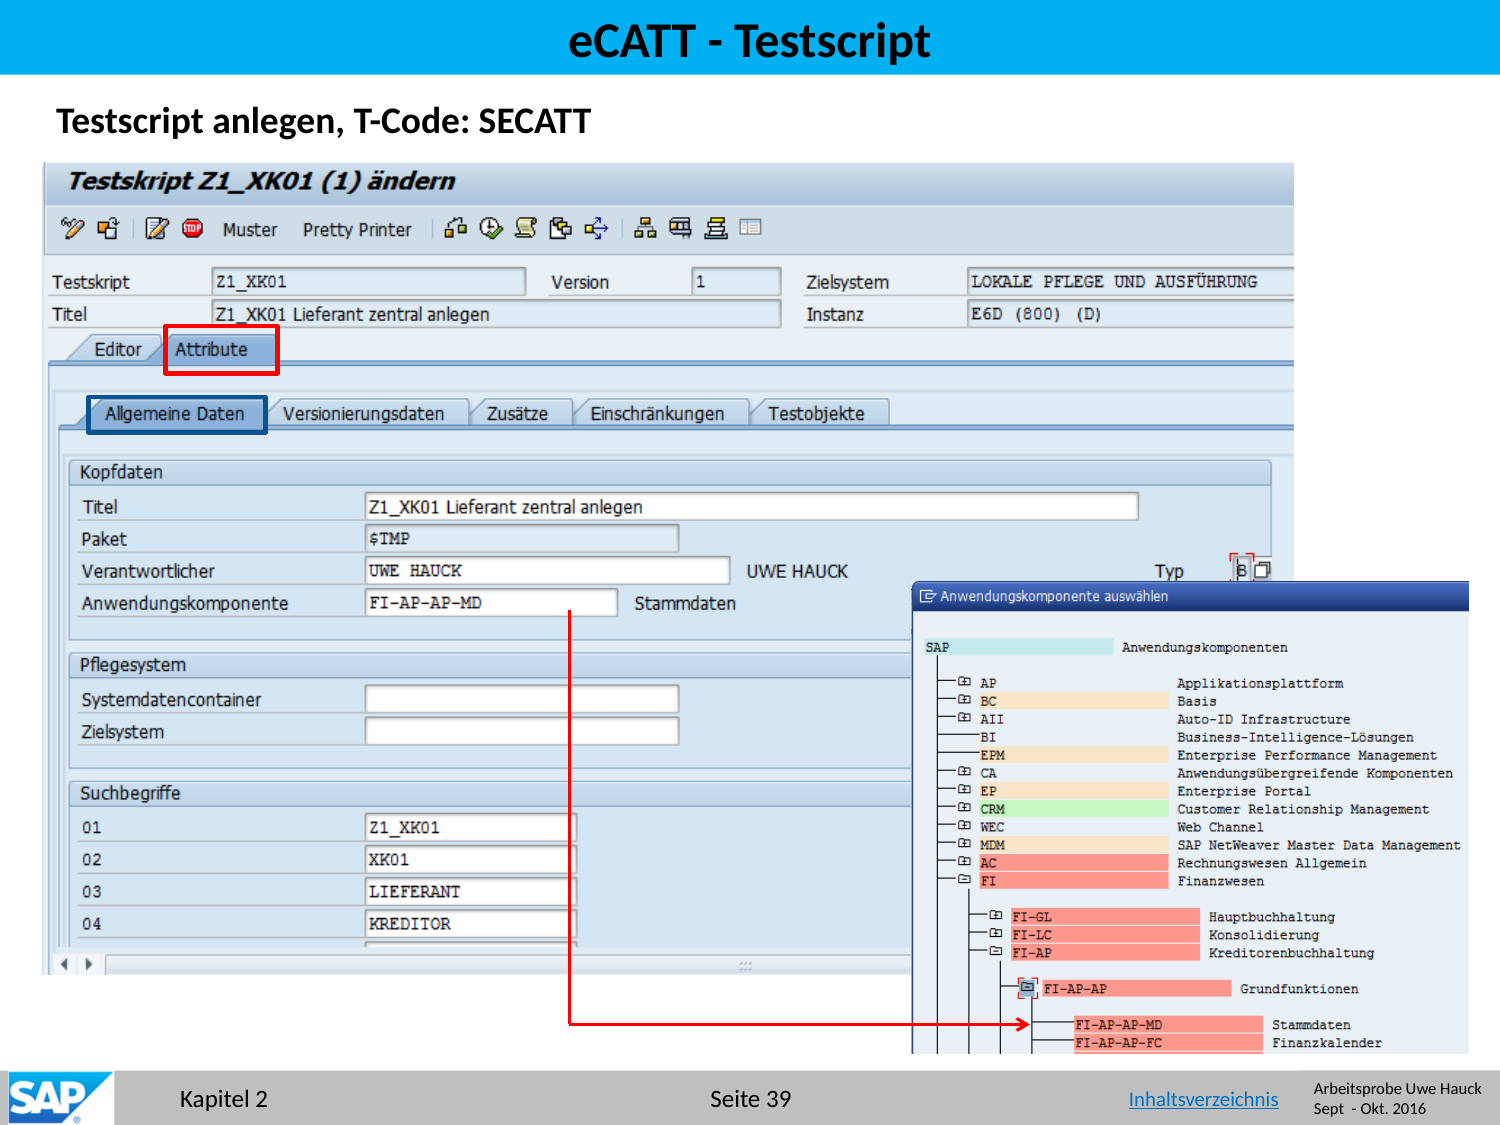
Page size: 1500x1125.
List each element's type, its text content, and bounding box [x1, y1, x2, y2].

text_box Arbeitsprobe Uwe Hauck Sept - Okt. 2016 [1299, 1070, 1500, 1125]
picture [41, 162, 1469, 1054]
text_box [0, 1070, 6, 1125]
text_box eCATT - Testscript [0, 0, 1500, 75]
picture [7, 1070, 115, 1125]
text_box Testscript anlegen, T-Code: SECATT [41, 88, 1168, 149]
text_box Kapitel 2 Seite 39 [165, 1075, 1105, 1120]
text_box Inhaltsverzeichnis [1106, 1078, 1299, 1118]
text_box [115, 1070, 1299, 1125]
